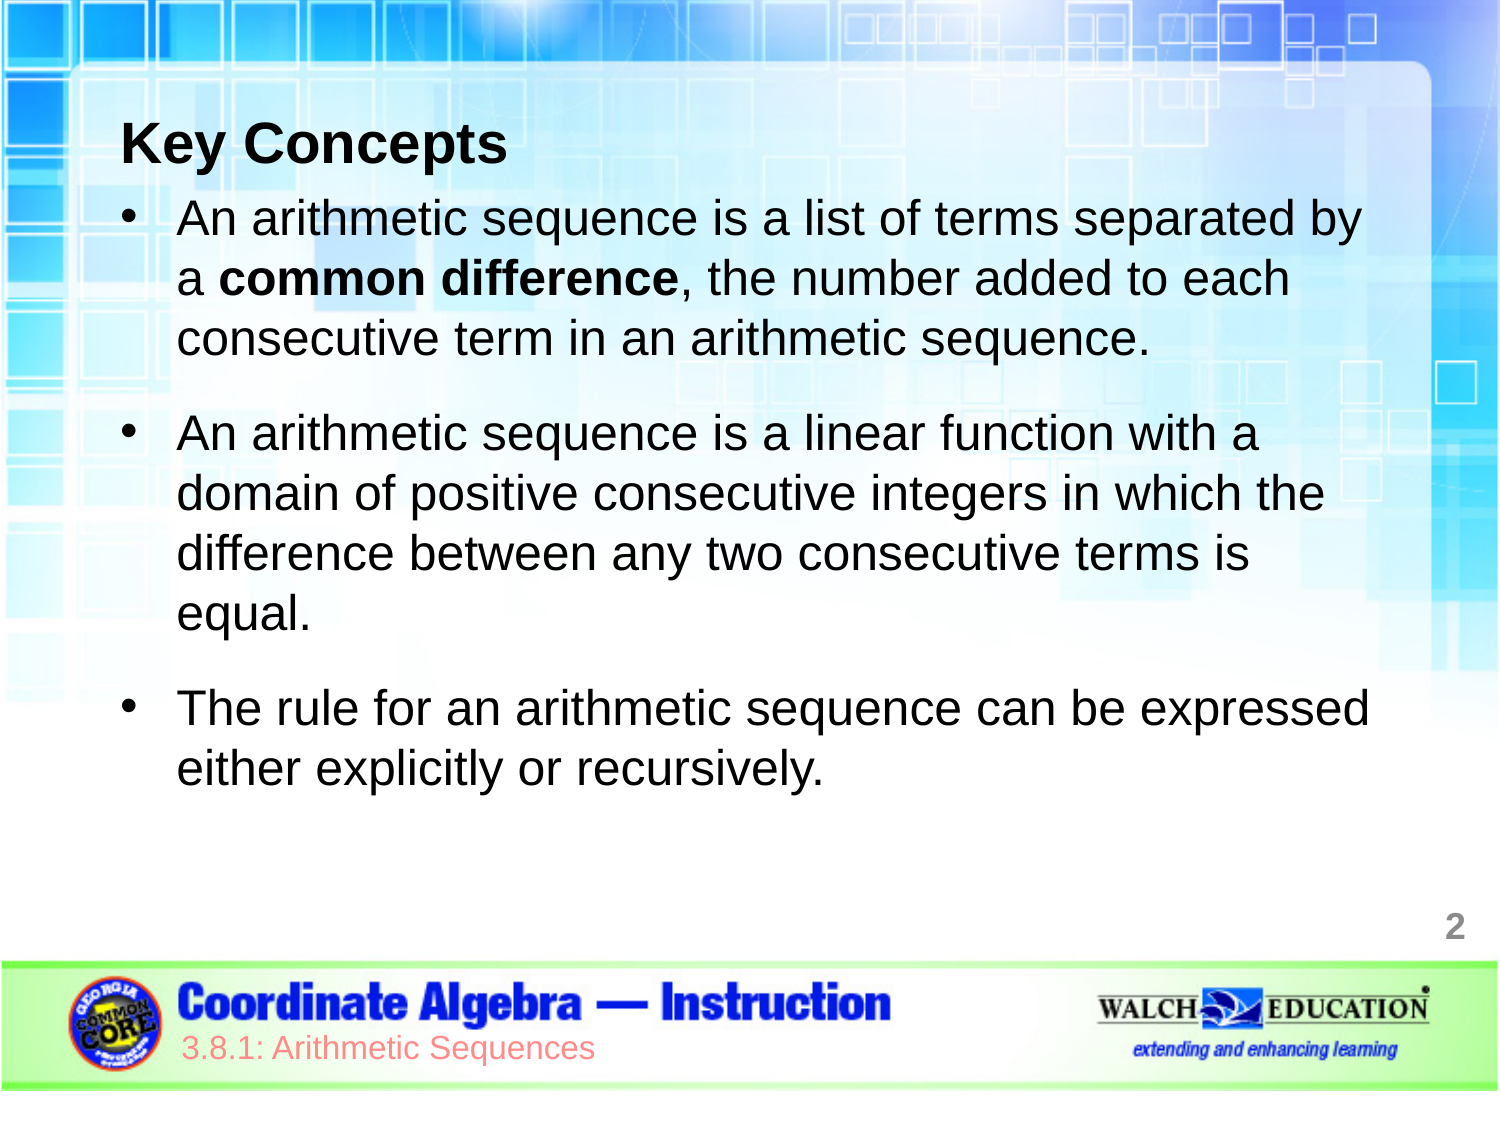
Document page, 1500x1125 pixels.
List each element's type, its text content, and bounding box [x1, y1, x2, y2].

footer 3.8.1: Arithmetic Sequences [166, 1024, 1080, 1069]
picture [1, 0, 1500, 1091]
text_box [1212, 685, 1244, 740]
subtitle Key Concepts An arithmetic sequence is a list of terms separated by a common difference, the number added to each consecutive term in an arithmetic sequence. An arithmetic sequence is a linear function with a domain of positive consecutive integers in which the difference between any two consecutive terms is equal. The rule for an arithmetic sequence can be expressed either explicitly or recursively. [105, 97, 1395, 918]
slide_number 2 [1361, 901, 1481, 949]
